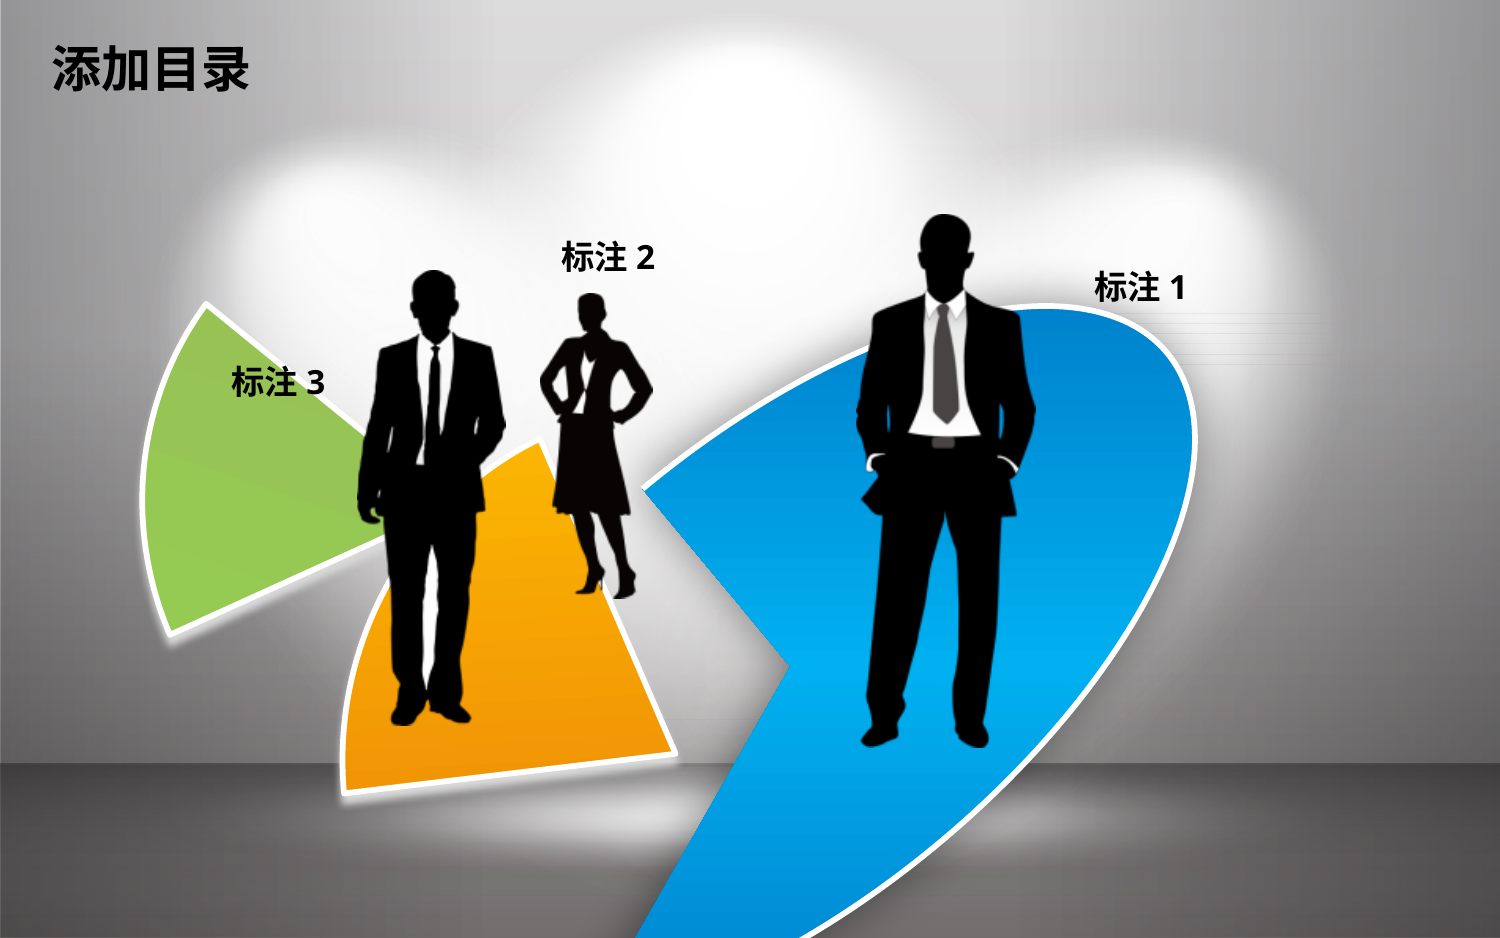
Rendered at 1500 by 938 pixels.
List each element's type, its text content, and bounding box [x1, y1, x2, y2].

text_box [1041, 314, 1198, 749]
text_box [140, 380, 352, 637]
text_box [340, 439, 678, 796]
text_box [635, 353, 1034, 938]
text_box 标注1 [1041, 258, 1258, 314]
text_box 标注3 [162, 354, 352, 409]
text_box 添加目录 [36, 29, 267, 105]
text_box [173, 301, 272, 354]
text_box 标注2 [492, 228, 725, 284]
picture [0, 0, 1500, 938]
